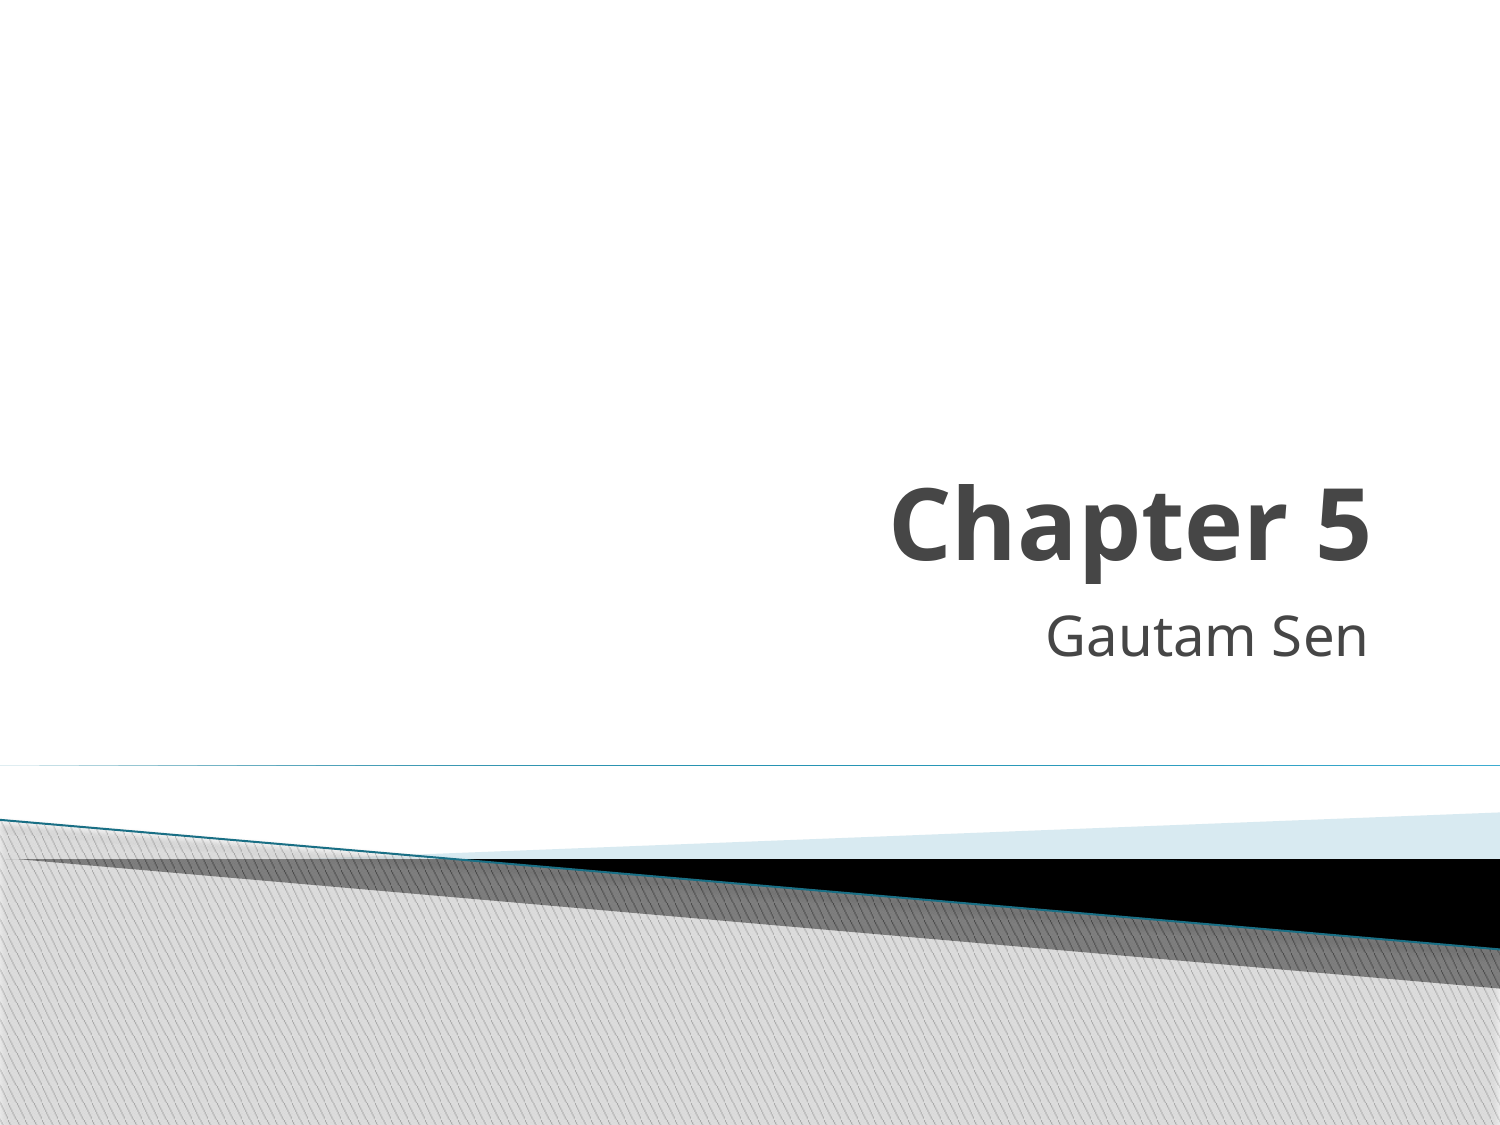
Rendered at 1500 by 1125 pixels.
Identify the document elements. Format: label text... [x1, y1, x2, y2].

subtitle Gautam Sen [112, 592, 1388, 790]
picture [5, 859, 1500, 989]
title Chapter 5 [112, 287, 1388, 588]
